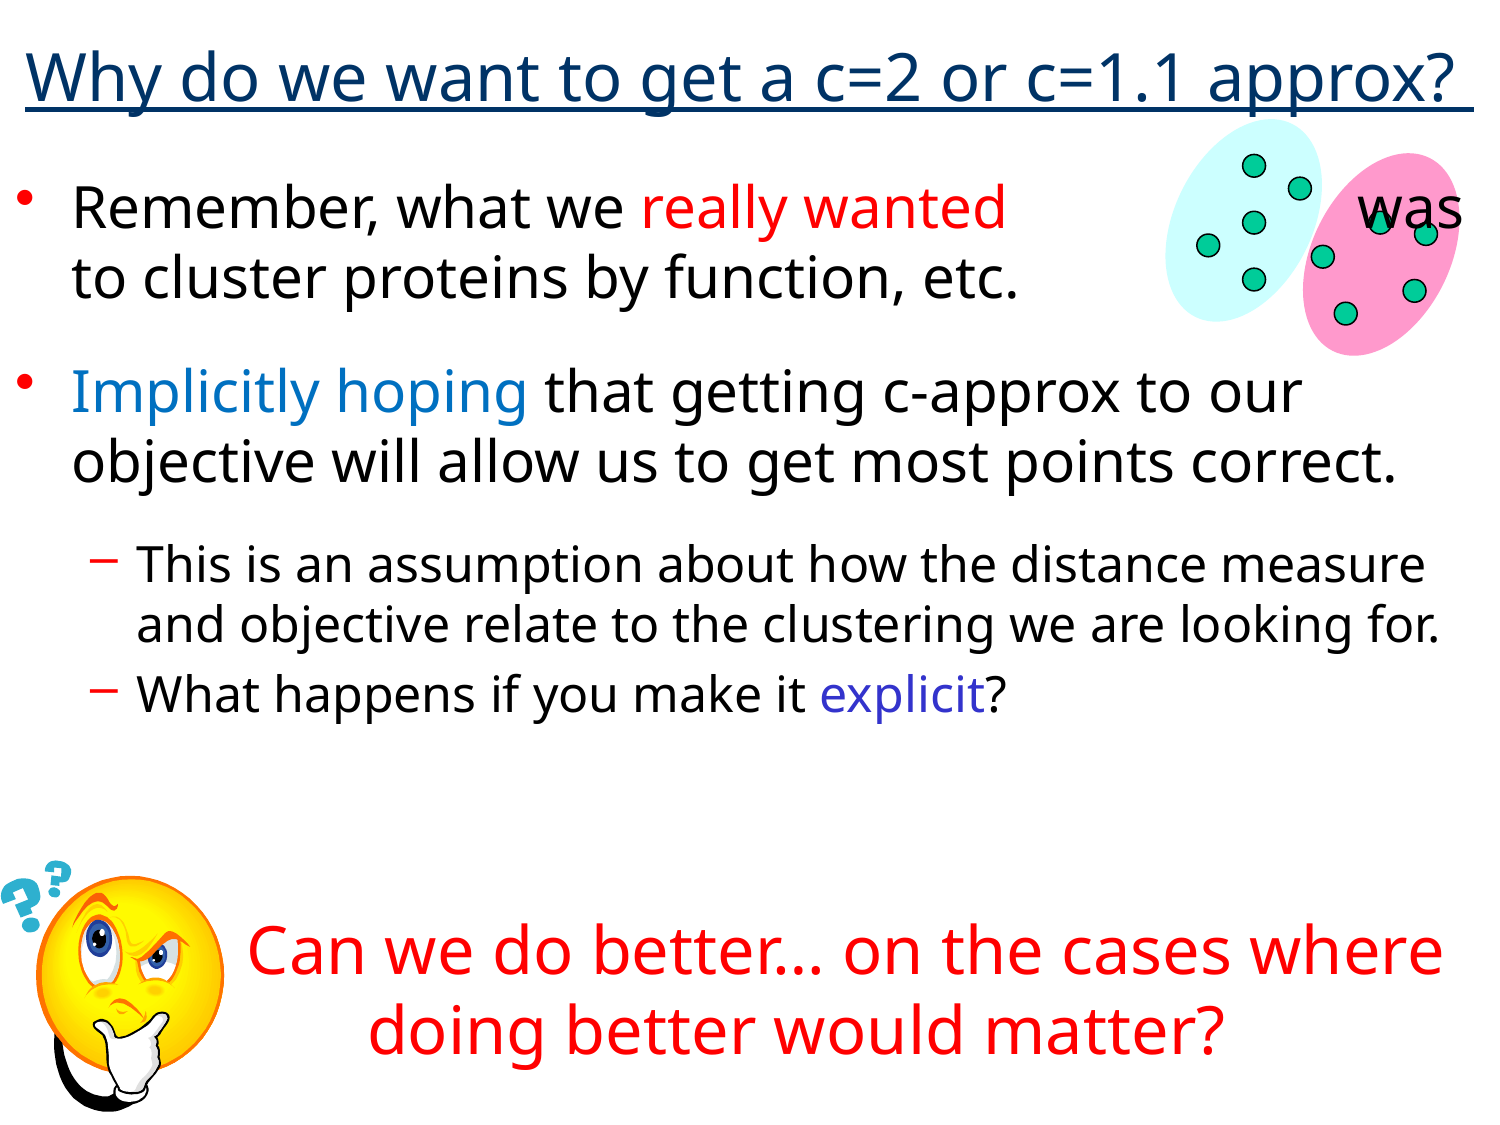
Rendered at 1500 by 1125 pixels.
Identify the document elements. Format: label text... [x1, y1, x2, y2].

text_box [1174, 112, 1451, 363]
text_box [0, 859, 1500, 1113]
list Remember, what we really wanted was to cluster proteins by function, etc. Implicitly hoping that getting c-approx to our objective will allow us to get most points correct. This is an assumption about how the distance measure and objective relate to the clustering we are looking for. What happens if you make it explicit? [0, 162, 1500, 858]
text_box Why do we want to get a c=2 or c=1.1 approx? [0, 12, 1500, 138]
